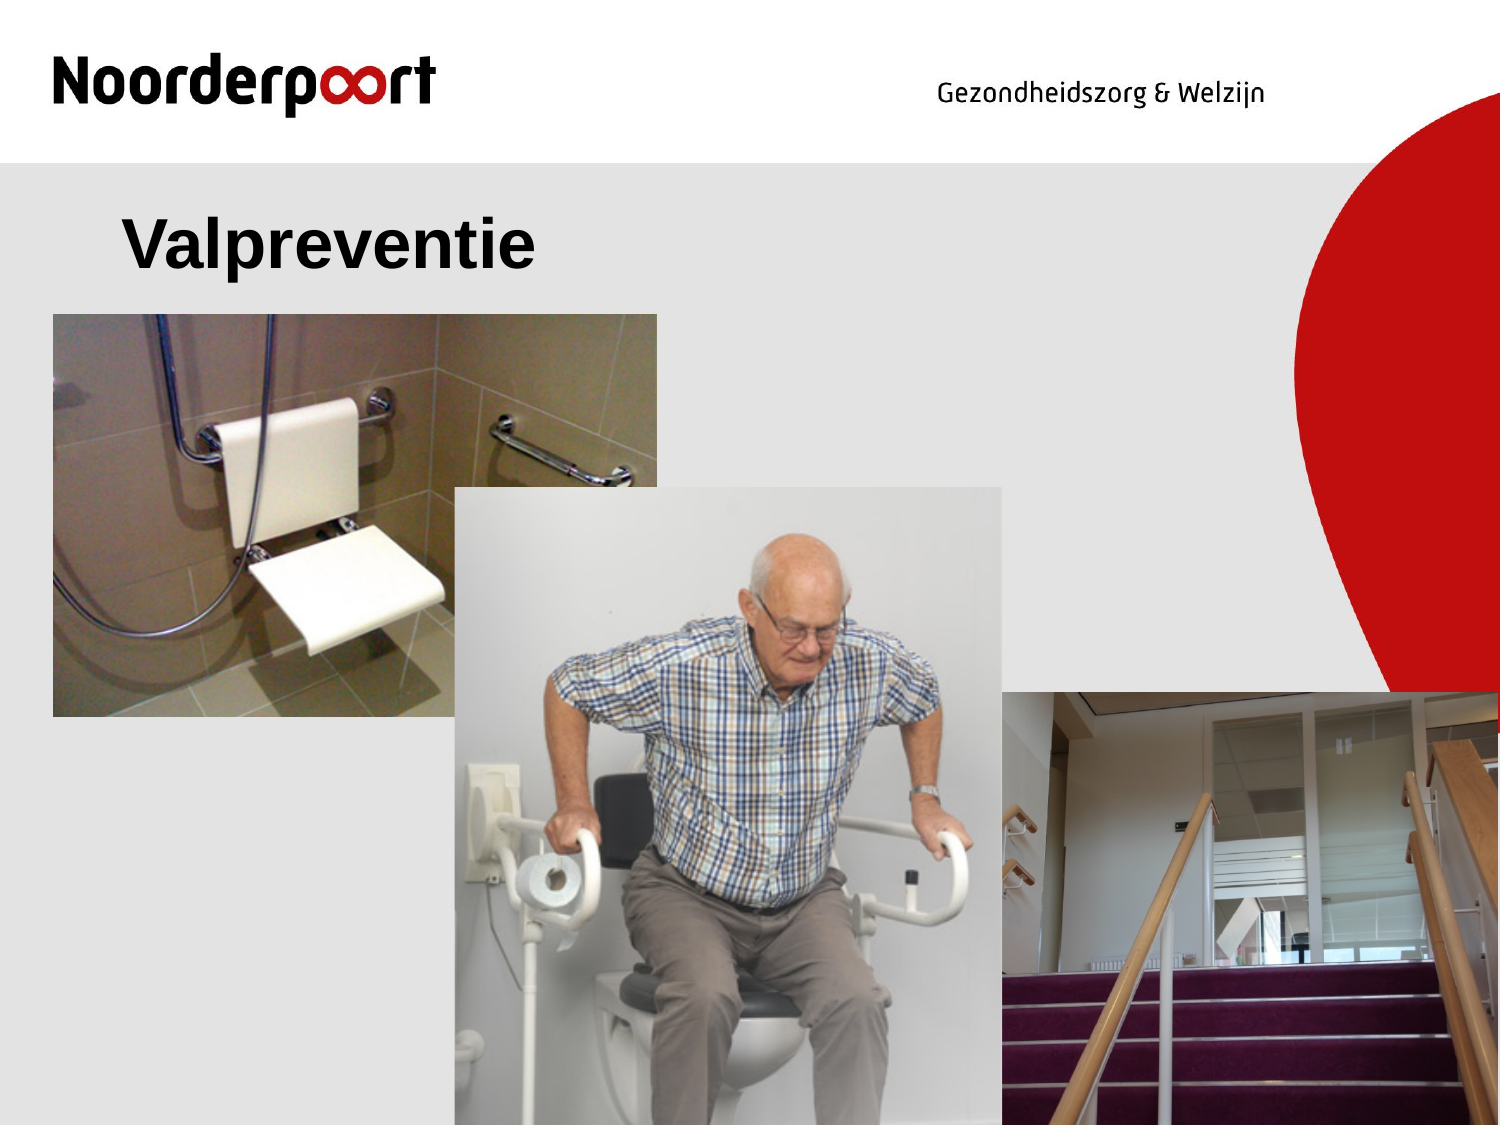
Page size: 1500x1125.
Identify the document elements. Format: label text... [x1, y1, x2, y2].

title Valpreventie [106, 187, 1290, 294]
picture [0, 0, 1500, 1125]
